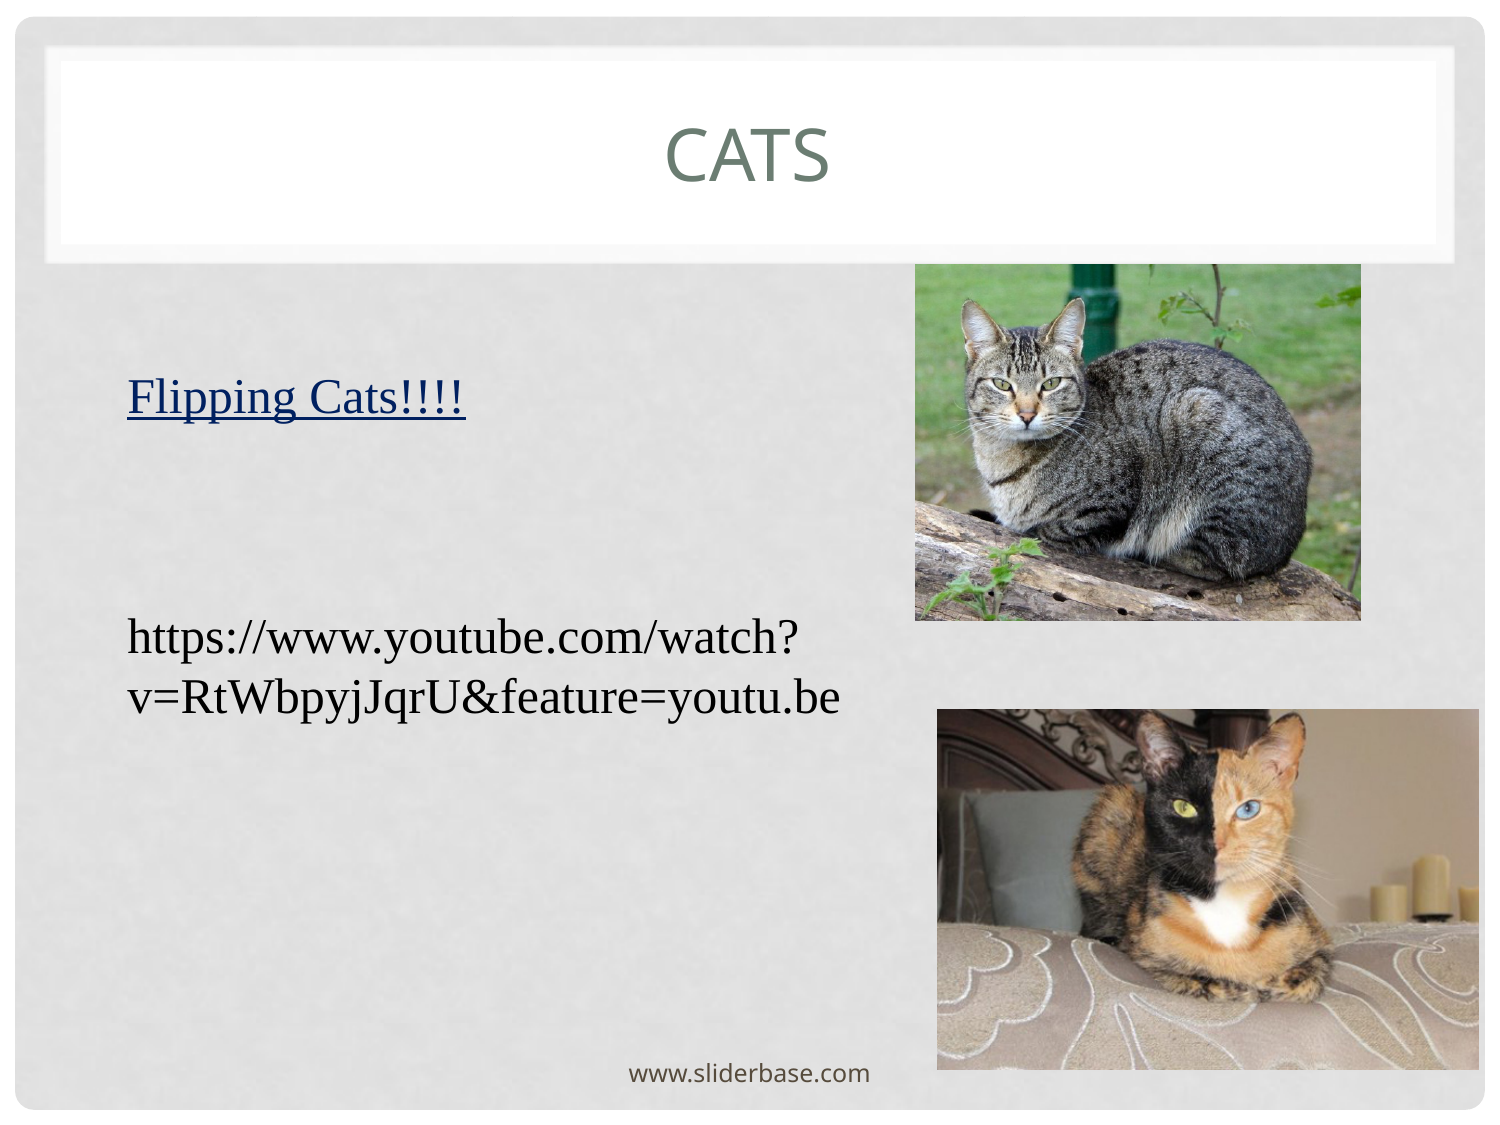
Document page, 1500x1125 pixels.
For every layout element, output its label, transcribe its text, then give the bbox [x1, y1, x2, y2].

text_box Flipping Cats!!!! https://www.youtube.com/watch?v=RtWbpyjJqrU&feature=youtu.be [112, 356, 863, 732]
picture [915, 264, 1361, 622]
title Cats [69, 66, 1425, 238]
footer www.sliderbase.com [512, 1042, 988, 1103]
picture [937, 709, 1479, 1071]
